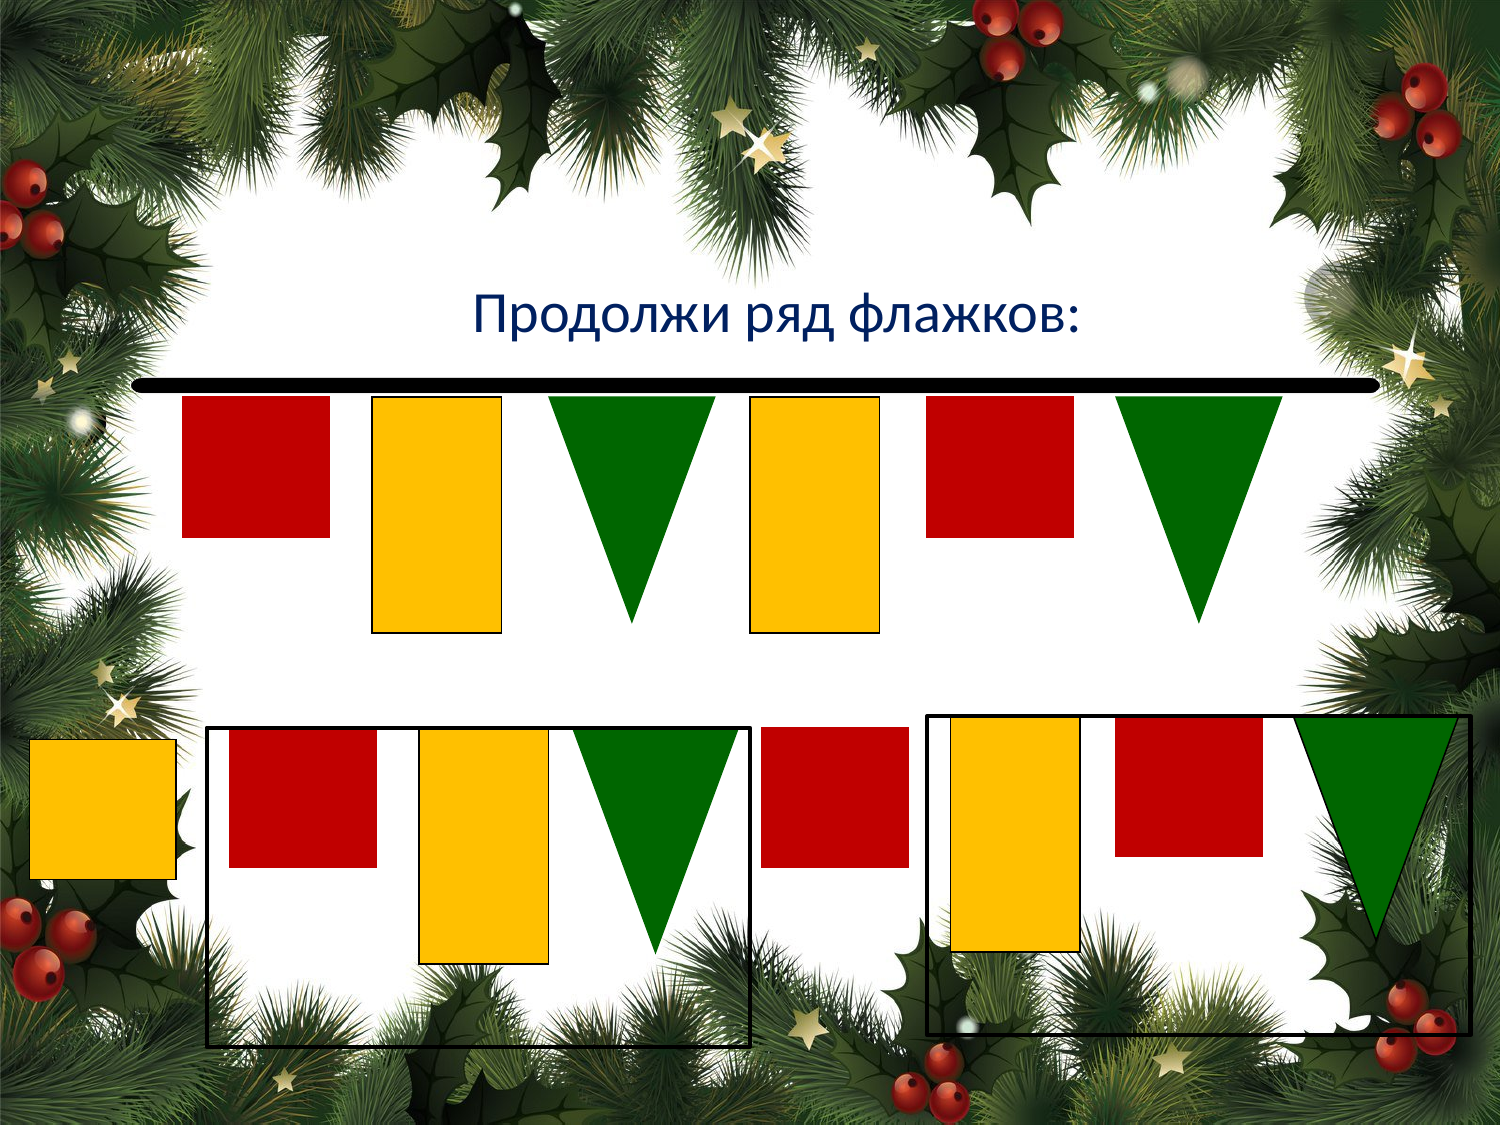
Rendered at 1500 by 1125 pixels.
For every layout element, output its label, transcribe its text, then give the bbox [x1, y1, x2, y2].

text_box [205, 726, 752, 1049]
text_box [925, 714, 1473, 1037]
text_box [1127, 429, 1270, 622]
text_box [927, 429, 1074, 537]
text_box [371, 429, 502, 634]
text_box [749, 429, 880, 634]
text_box [560, 429, 703, 622]
text_box [183, 429, 330, 537]
text_box [761, 727, 909, 868]
text_box [29, 739, 176, 880]
text_box Продолжи ряд флажков: [457, 267, 1098, 352]
picture [0, 0, 1500, 1125]
